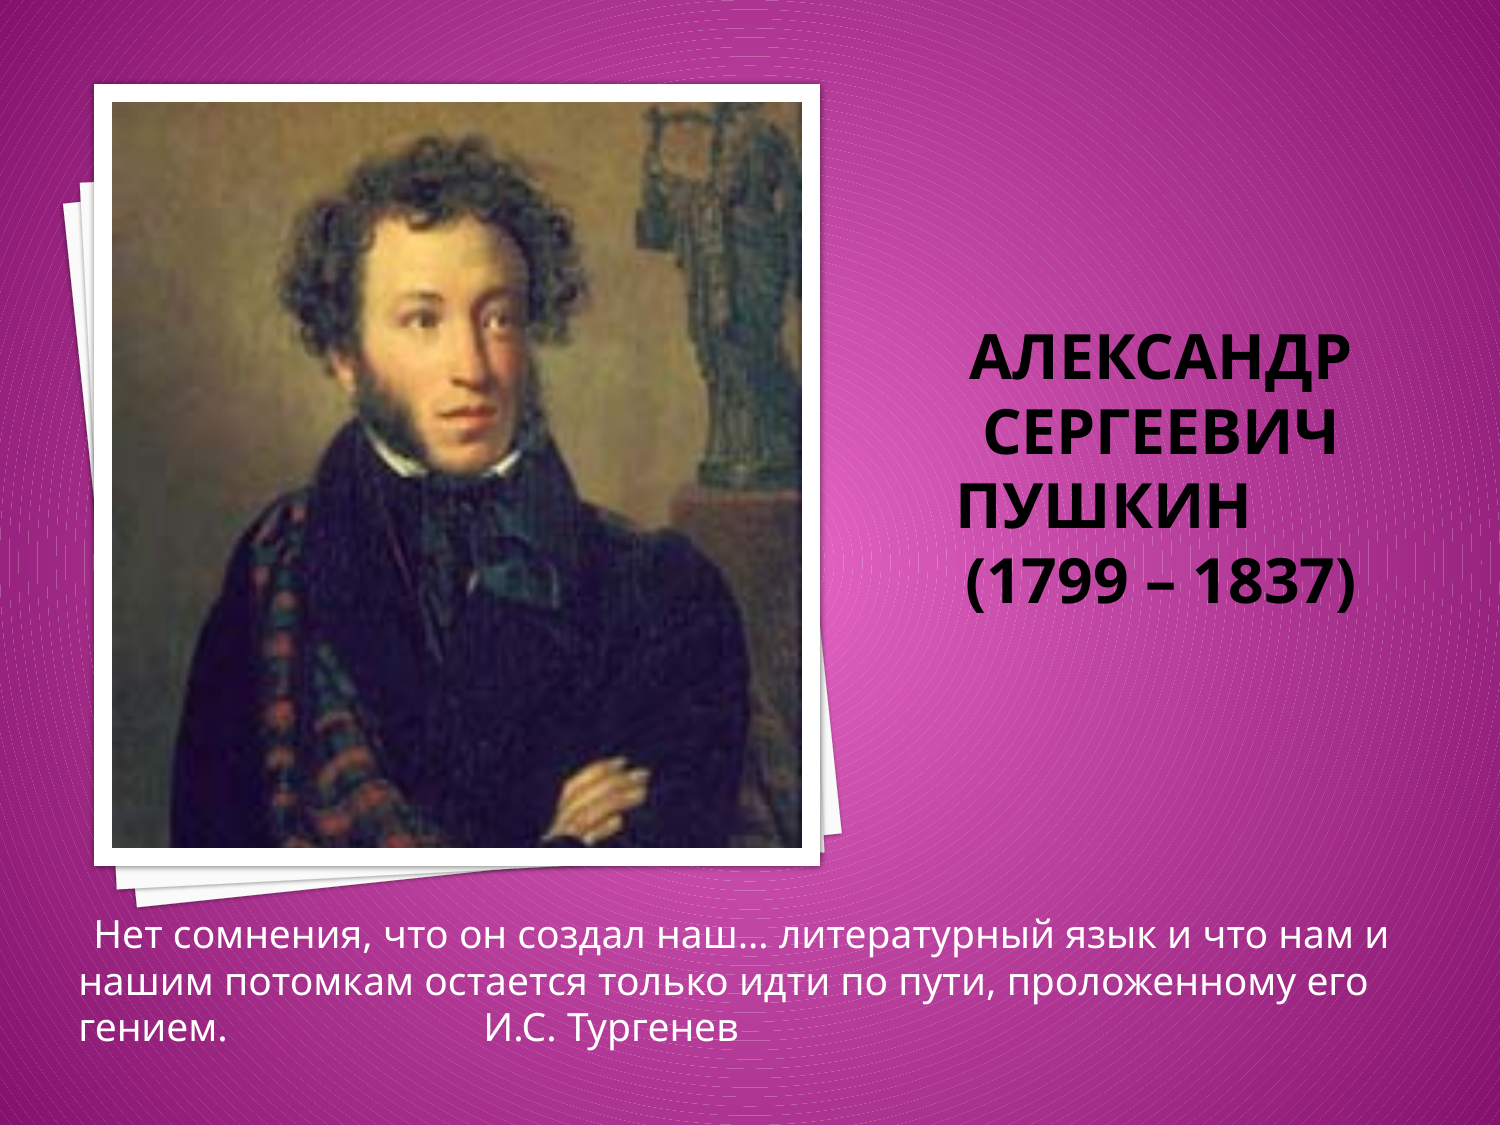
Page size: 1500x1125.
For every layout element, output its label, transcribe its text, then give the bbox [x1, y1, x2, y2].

picture [111, 101, 803, 849]
list Нет сомнения, что он создал наш… литературный язык и что нам и нашим потомкам остается только идти по пути, проложенному его гением. И.С. Тургенев [64, 909, 1447, 1125]
title Александр Сергеевич Пушкин (1799 – 1837) [879, 278, 1443, 617]
